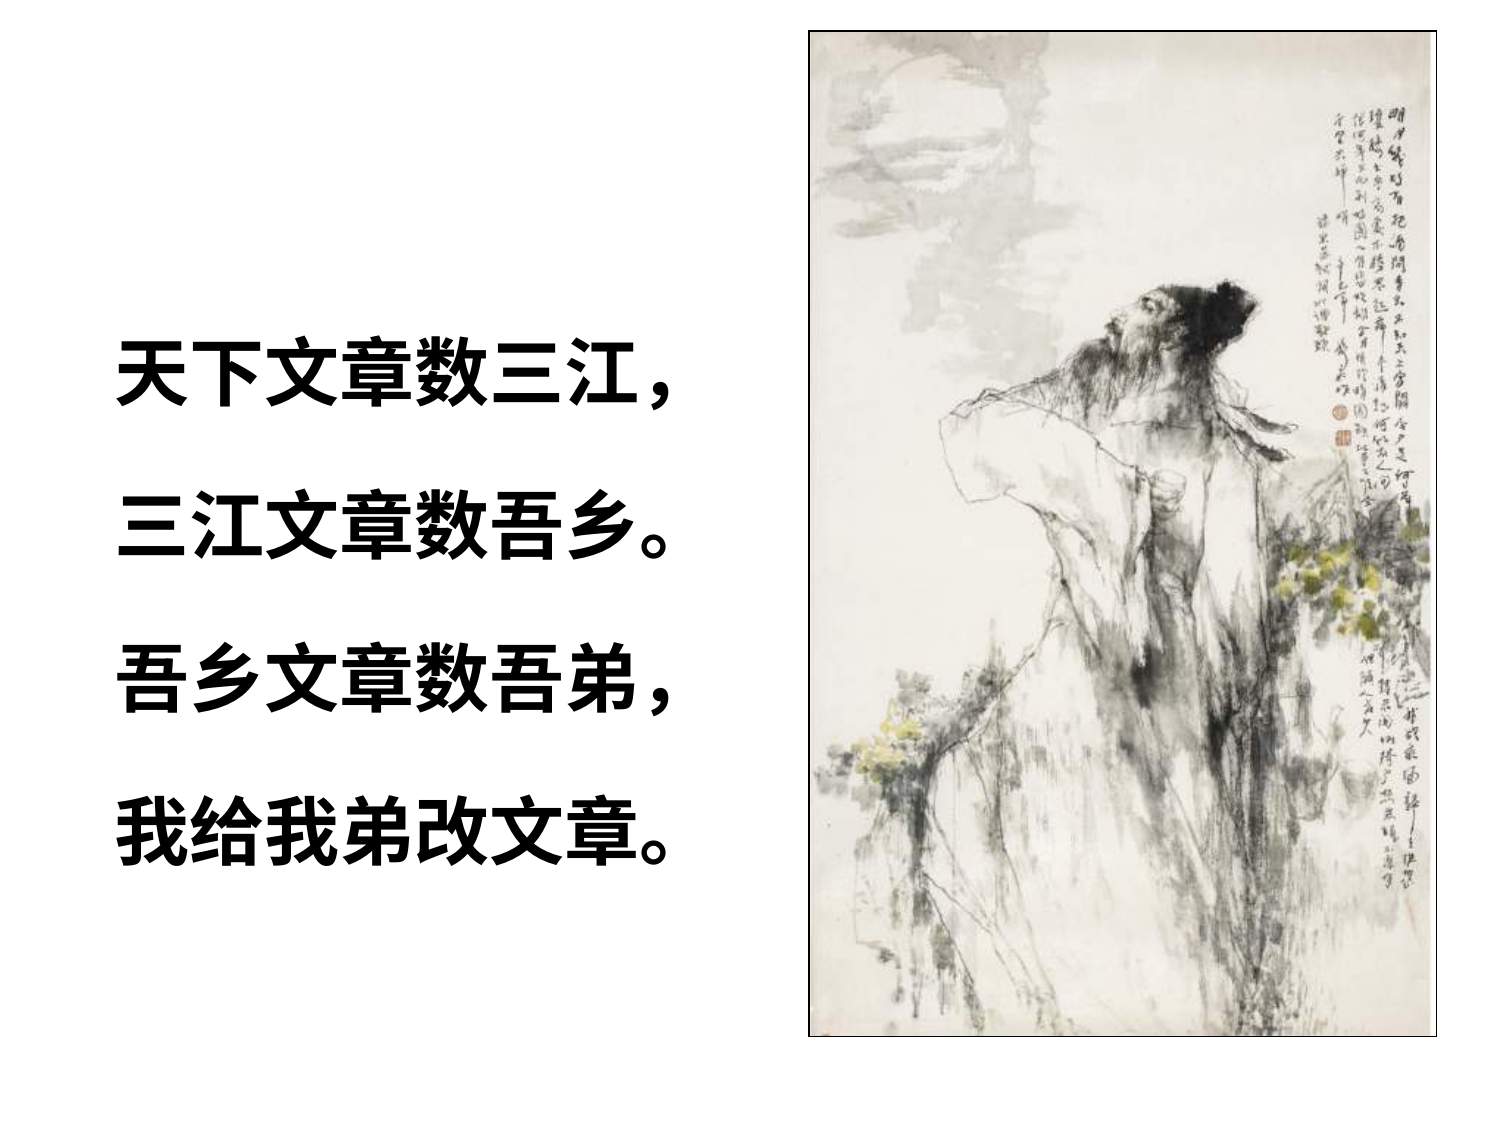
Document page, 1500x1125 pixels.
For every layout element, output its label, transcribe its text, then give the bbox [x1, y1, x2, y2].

picture [809, 31, 1436, 1037]
text_box 天下文章数三江， 三江文章数吾乡。 吾乡文章数吾弟， 我给我弟改文章。 [100, 255, 798, 882]
